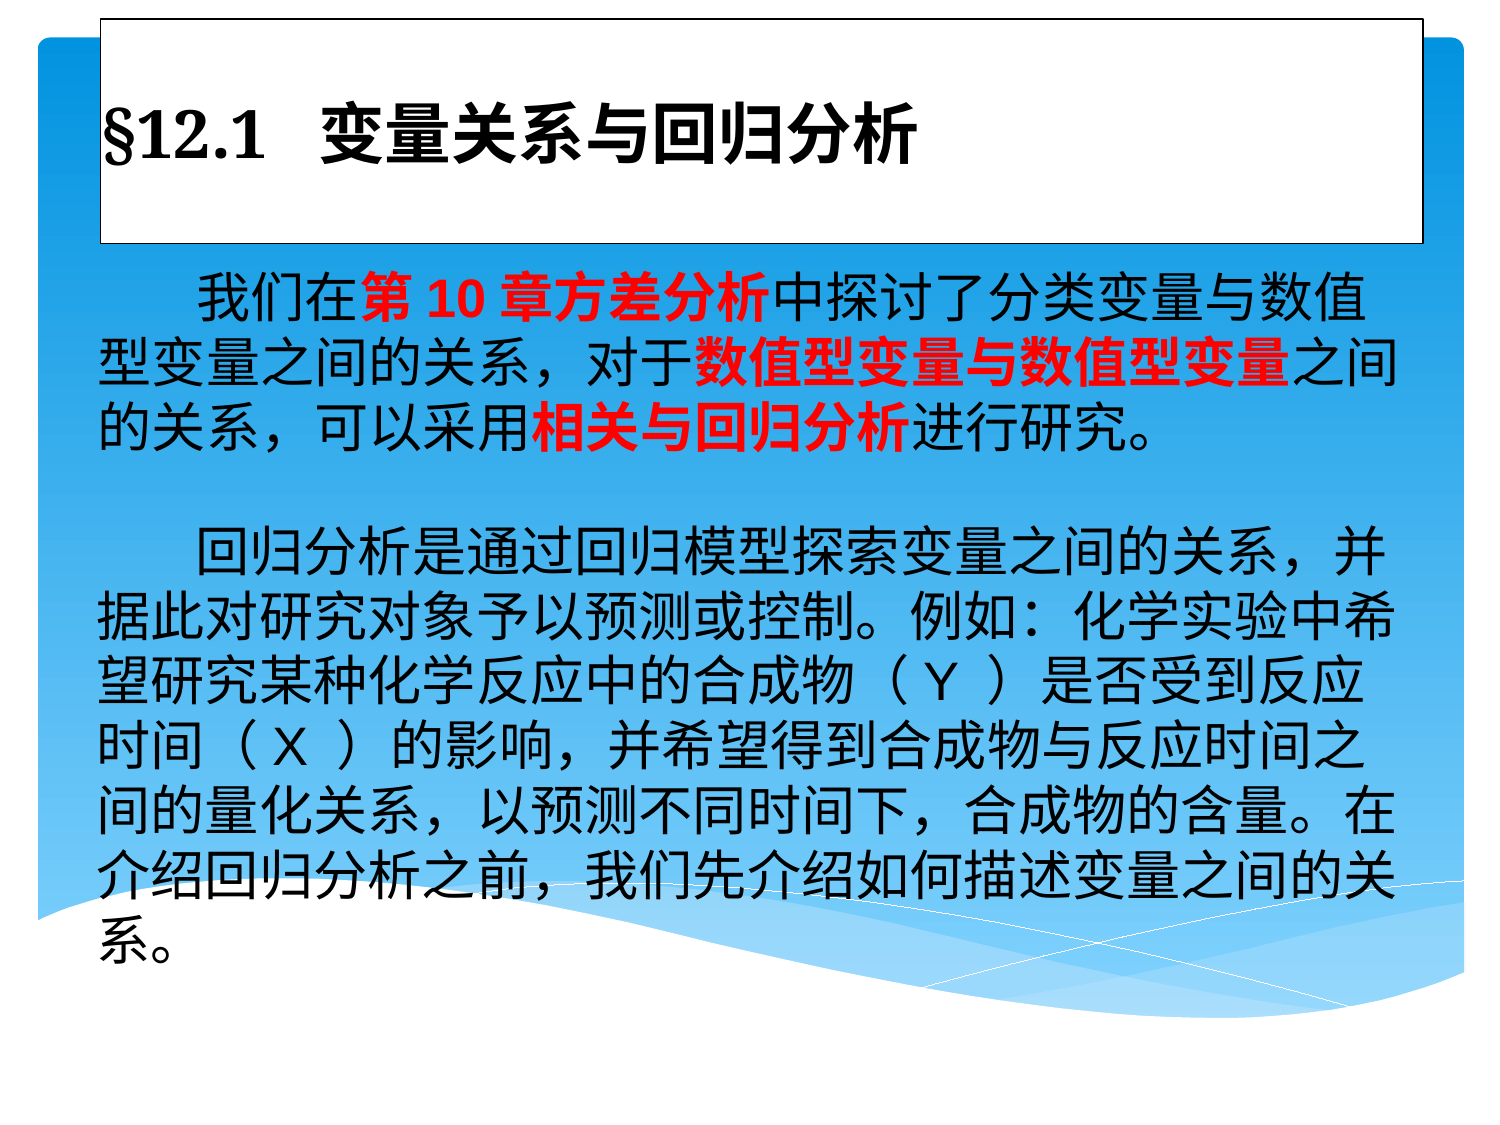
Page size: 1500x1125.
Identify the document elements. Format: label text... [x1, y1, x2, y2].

text_box 回归分析是通过回归模型探索变量之间的关系，并据此对研究对象予以预测或控制。例如：化学实验中希望研究某种化学反应中的合成物（Y ）是否受到反应时间（X ）的影响，并希望得到合成物与反应时间之间的量化关系，以预测不同时间下，合成物的含量。在介绍回归分析之前，我们先介绍如何描述变量之间的关系。 [81, 509, 1417, 979]
text_box 我们在第10章方差分析中探讨了分类变量与数值型变量之间的关系，对于数值型变量与数值型变量之间的关系，可以采用相关与回归分析进行研究。 [82, 255, 1430, 504]
title §12.1 变量关系与回归分析 [100, 19, 1424, 244]
